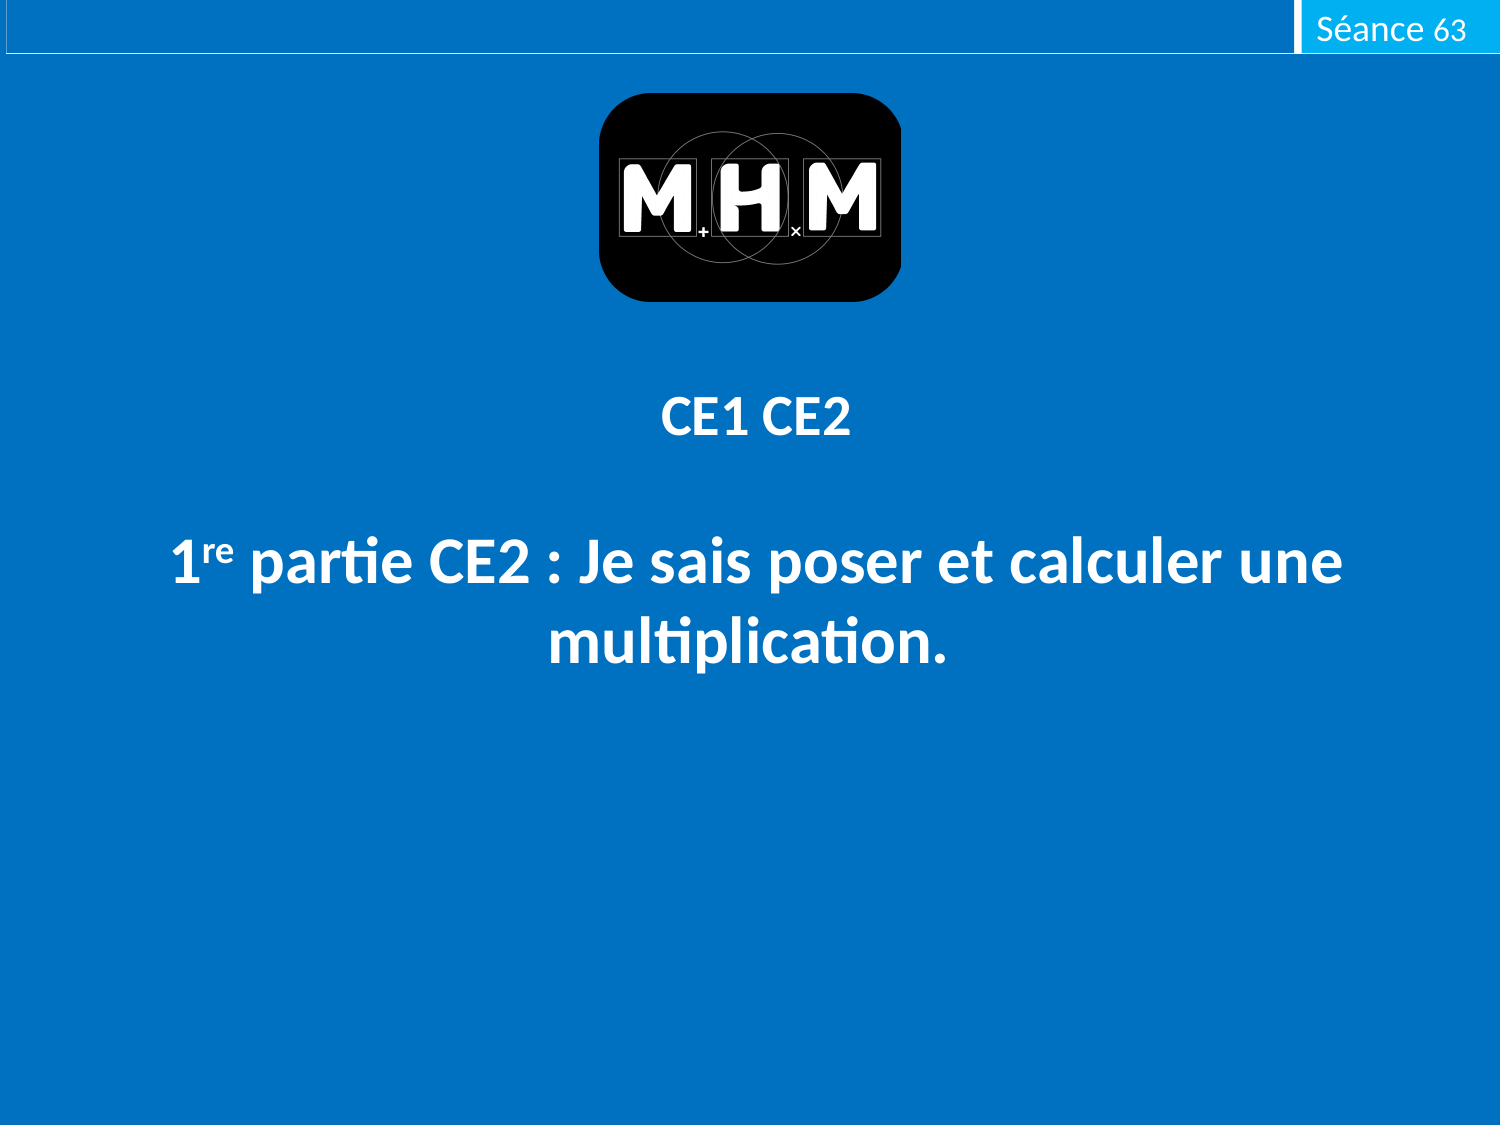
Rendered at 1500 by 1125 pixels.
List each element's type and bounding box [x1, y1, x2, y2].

text_box [0, 54, 1500, 1125]
